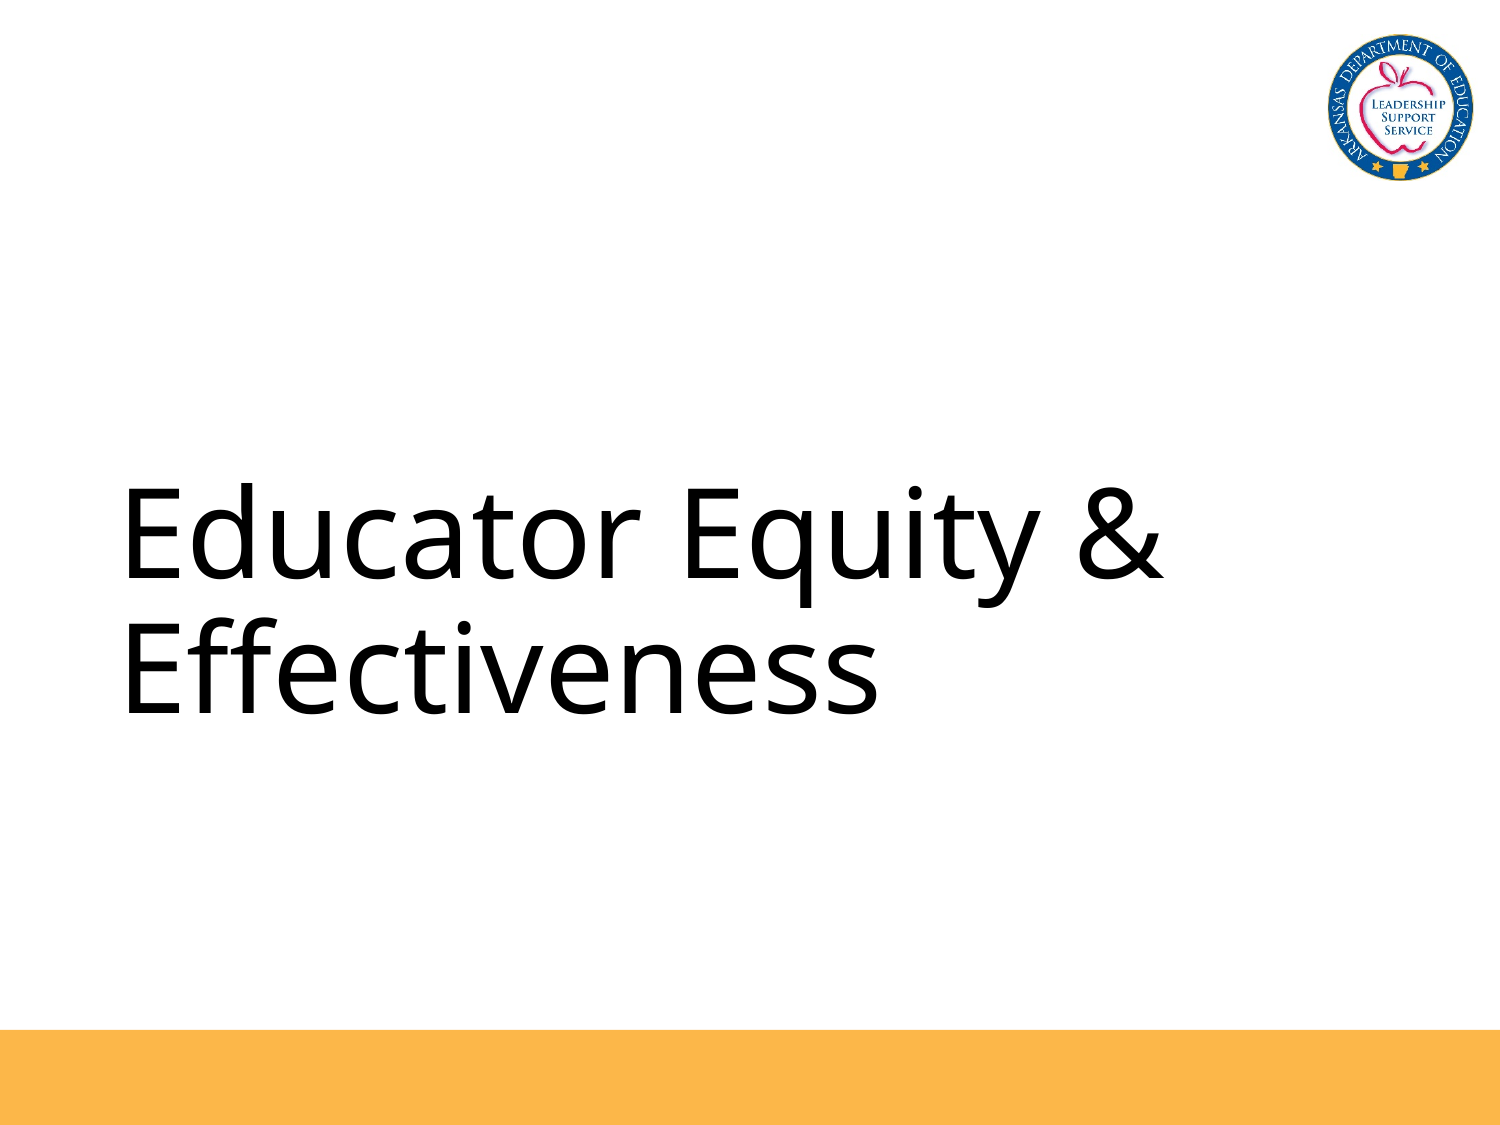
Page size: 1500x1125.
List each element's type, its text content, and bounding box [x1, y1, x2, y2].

picture [1327, 34, 1478, 181]
title Educator Equity & Effectiveness [102, 280, 1397, 749]
